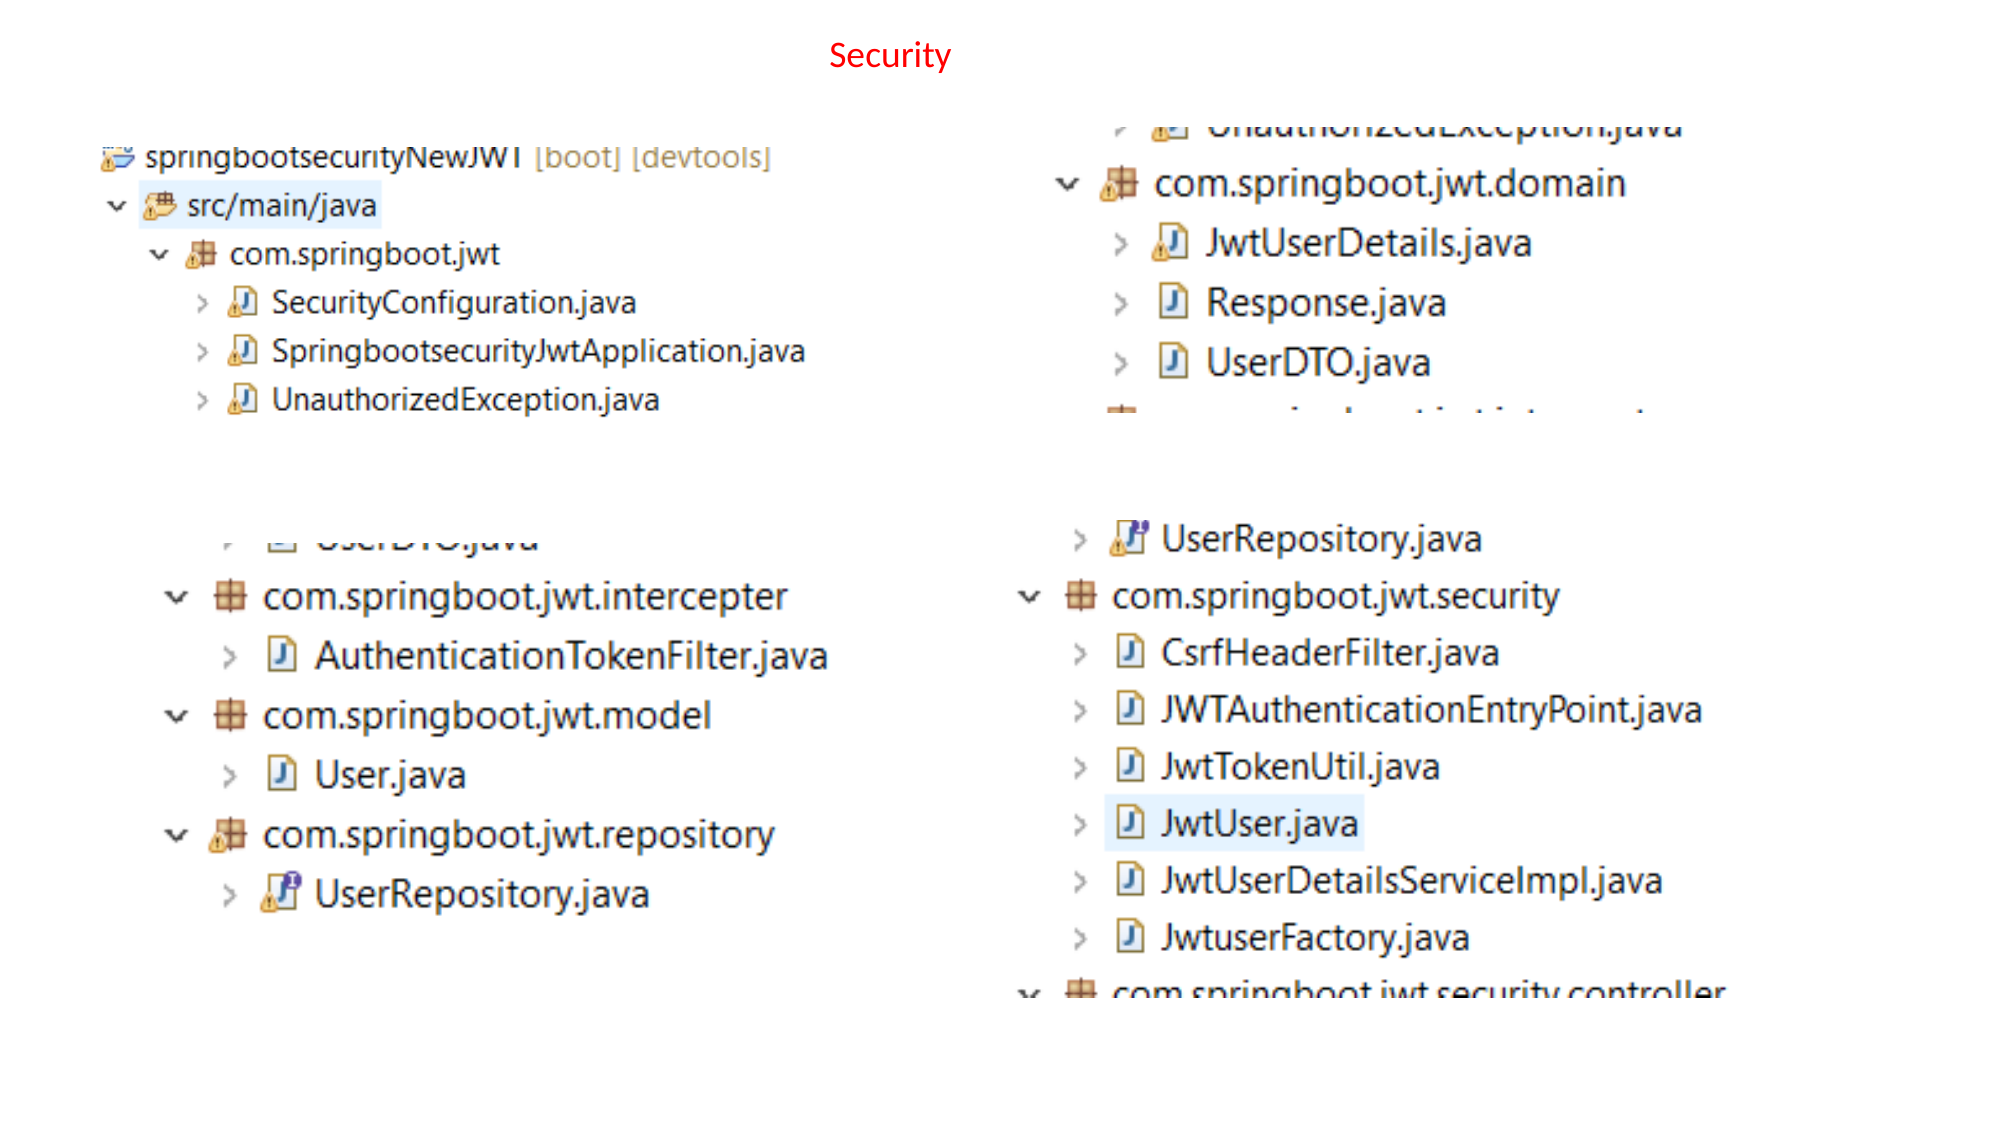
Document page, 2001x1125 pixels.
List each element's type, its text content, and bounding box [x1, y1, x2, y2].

picture [93, 520, 1840, 998]
picture [92, 147, 948, 433]
picture [989, 127, 1858, 413]
text_box Security [368, 16, 1413, 88]
